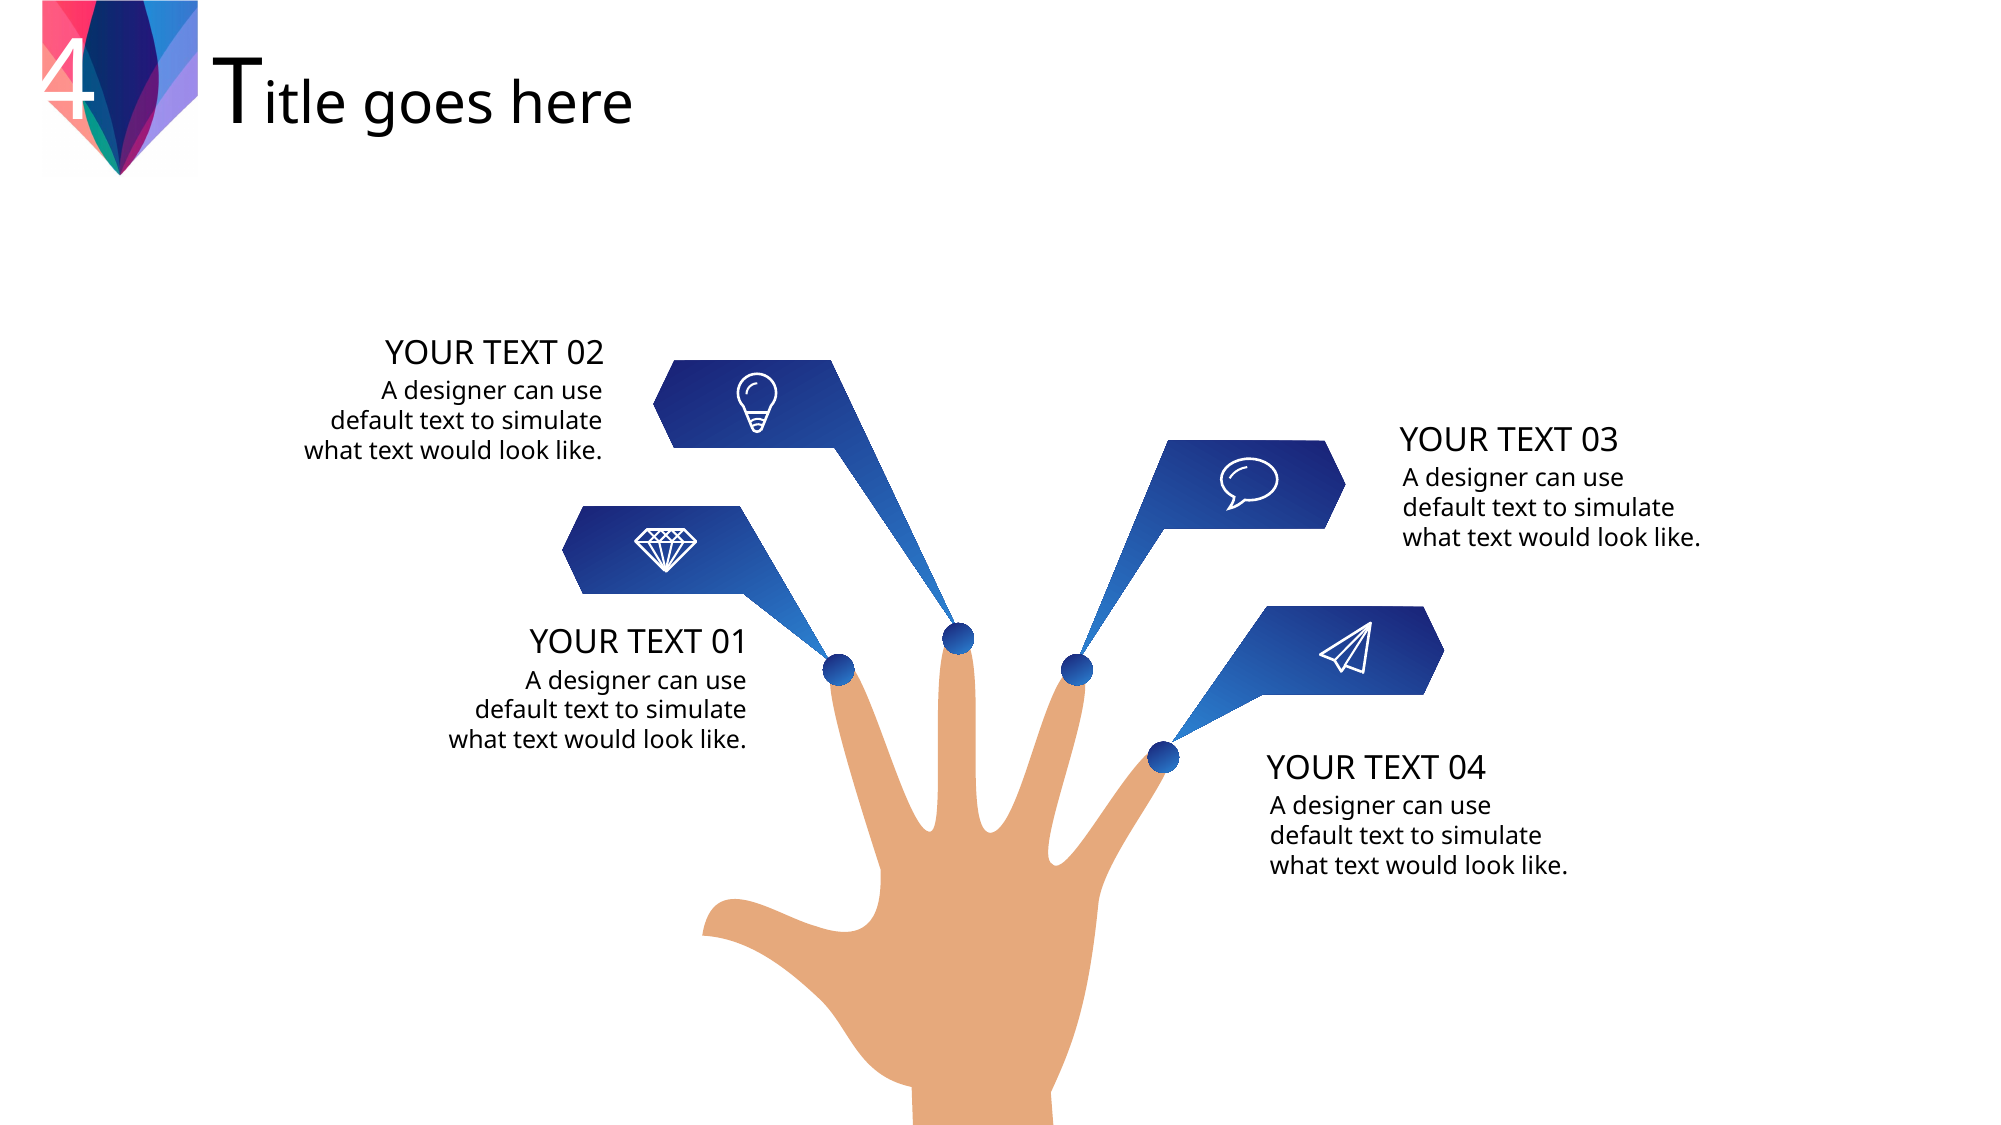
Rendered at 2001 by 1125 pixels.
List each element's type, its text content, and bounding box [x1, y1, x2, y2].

text_box A designer can use default text to simulate what text would look like. [283, 367, 618, 472]
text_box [635, 528, 696, 572]
text_box A designer can use default text to simulate what text would look like. [1255, 781, 1590, 887]
text_box [701, 648, 1166, 1125]
text_box [1060, 653, 1094, 687]
text_box [1171, 605, 1446, 743]
text_box [941, 621, 975, 656]
text_box [821, 653, 856, 687]
text_box YOUR TEXT 04 [1251, 738, 1502, 794]
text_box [737, 373, 777, 447]
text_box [1320, 622, 1371, 673]
text_box [1146, 740, 1181, 774]
text_box [561, 505, 828, 659]
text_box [1221, 458, 1278, 514]
text_box YOUR TEXT 01 [514, 613, 764, 668]
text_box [17, 0, 666, 177]
text_box YOUR TEXT 02 [370, 323, 620, 379]
text_box YOUR TEXT 03 [1384, 411, 1634, 466]
text_box [652, 359, 956, 623]
text_box [1079, 439, 1347, 654]
text_box A designer can use default text to simulate what text would look like. [427, 656, 762, 762]
text_box A designer can use default text to simulate what text would look like. [1387, 454, 1723, 560]
